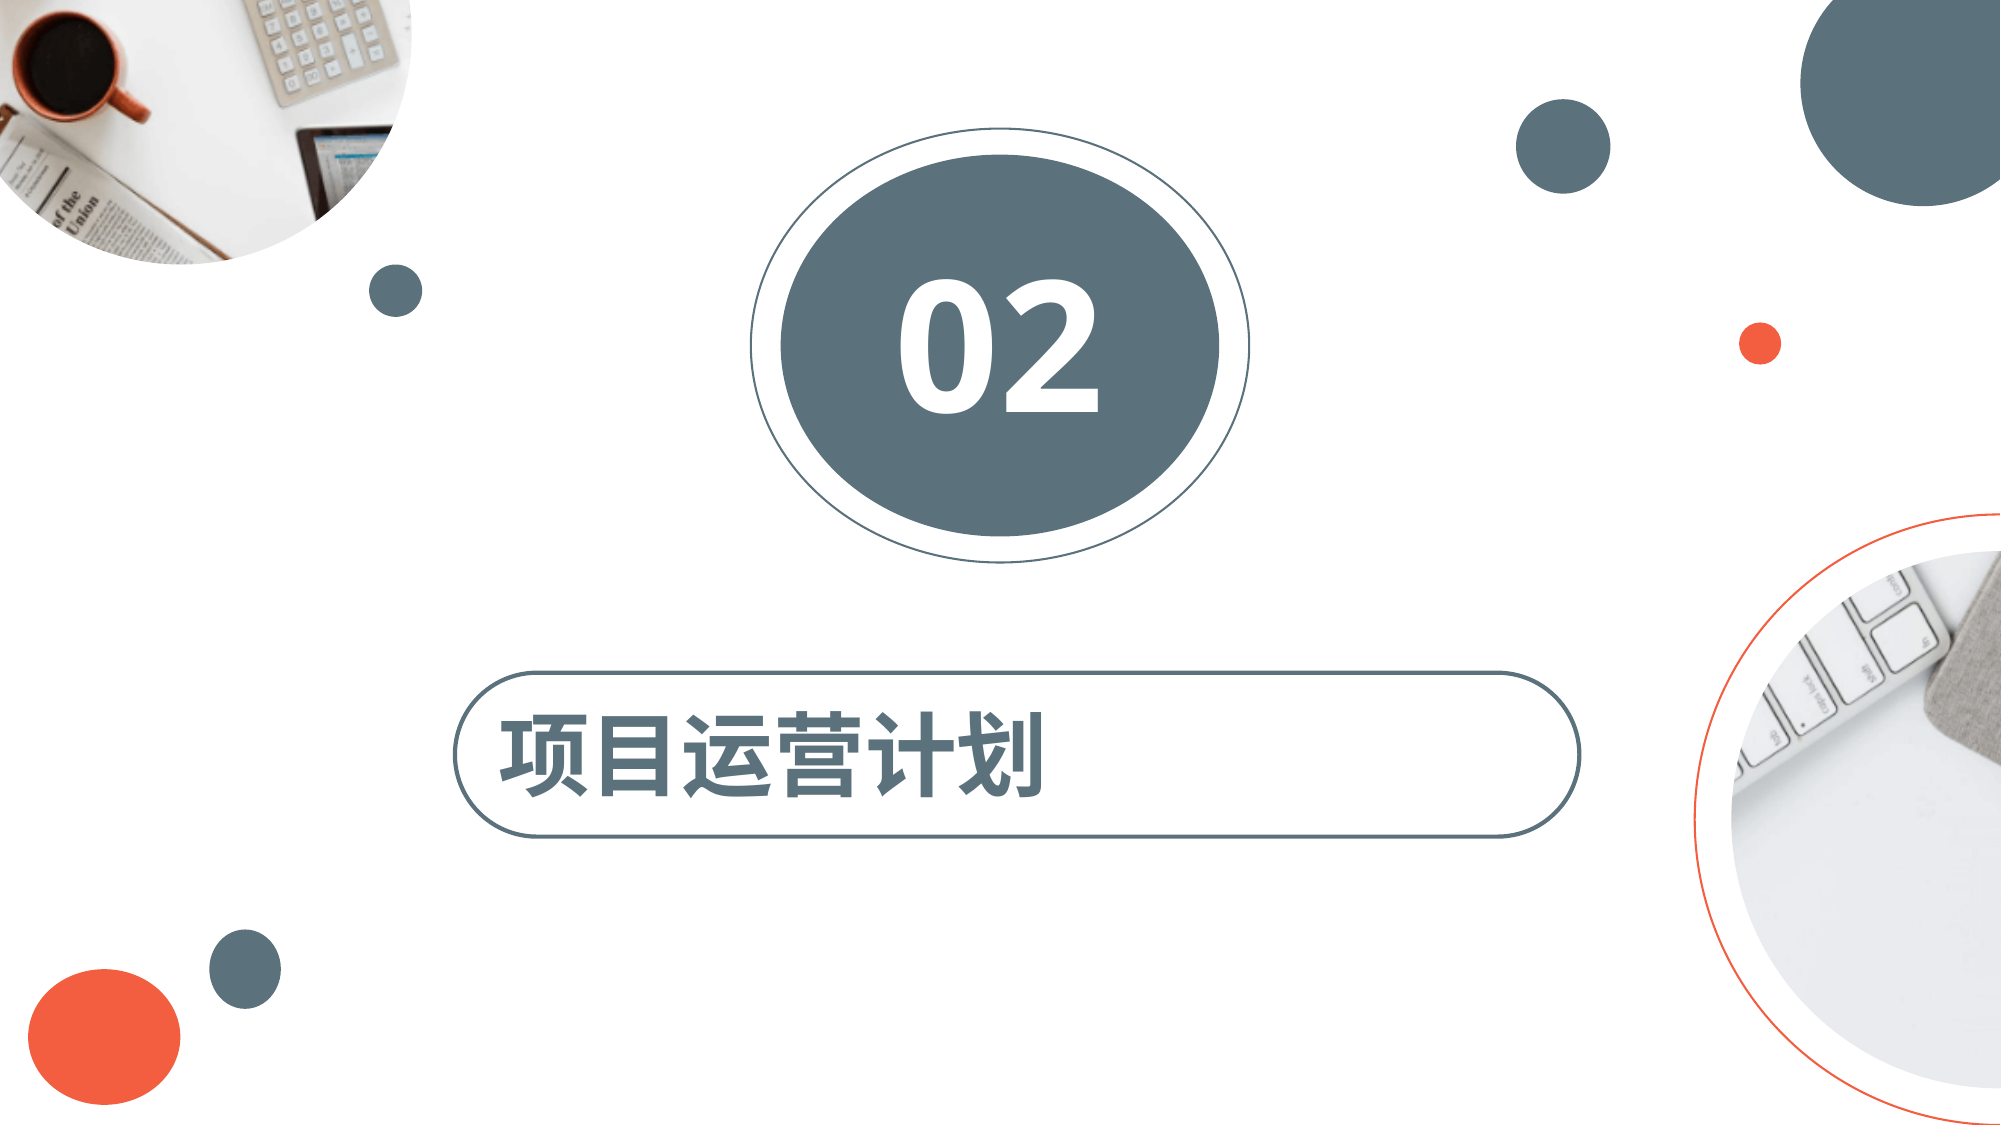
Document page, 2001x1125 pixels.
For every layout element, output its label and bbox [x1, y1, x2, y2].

text_box [208, 928, 282, 1010]
text_box [1514, 98, 1612, 195]
text_box [0, 0, 413, 266]
text_box [1799, 0, 2000, 208]
text_box [27, 968, 182, 1106]
text_box [454, 672, 1580, 837]
text_box [368, 263, 424, 318]
text_box [1694, 514, 2000, 1125]
text_box [750, 128, 1250, 563]
text_box [1738, 321, 1783, 366]
